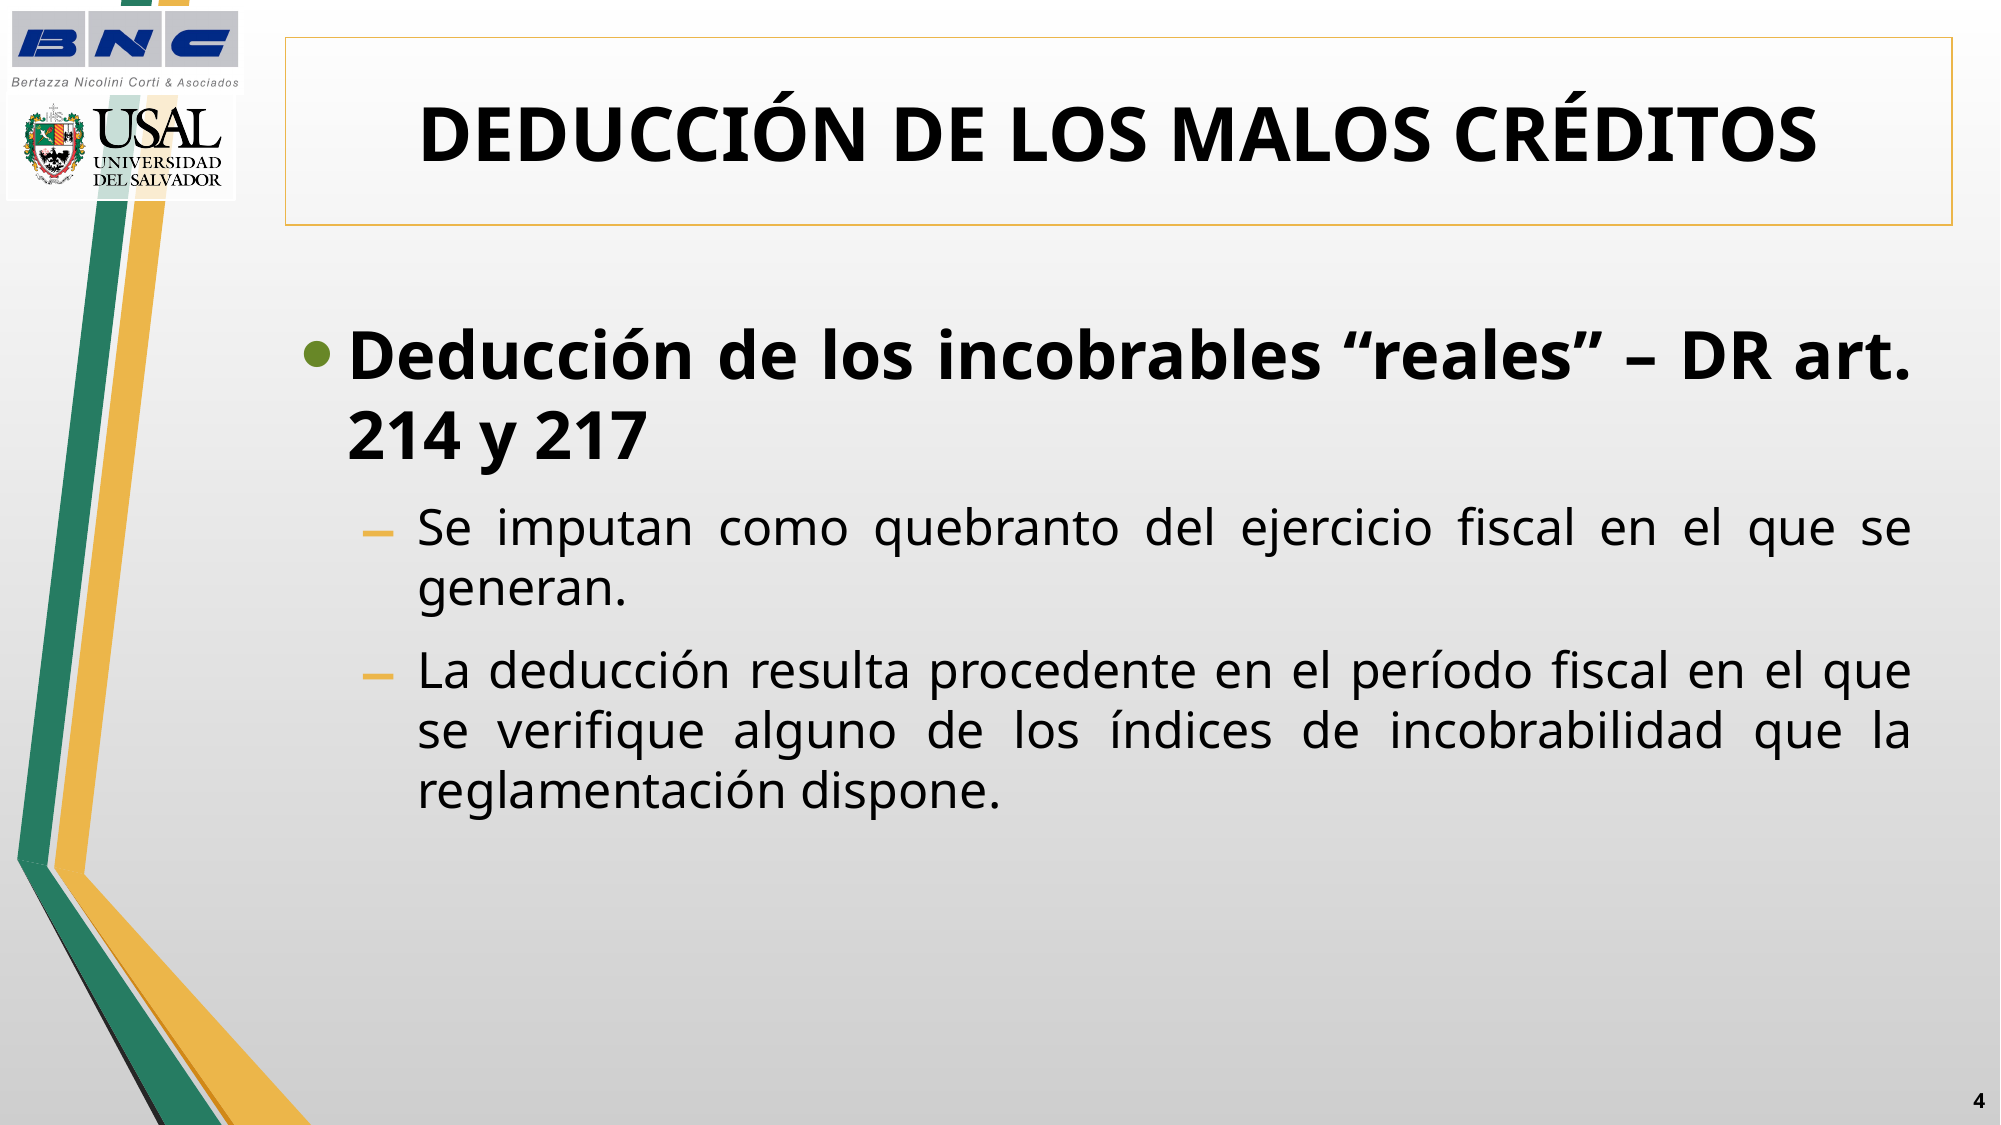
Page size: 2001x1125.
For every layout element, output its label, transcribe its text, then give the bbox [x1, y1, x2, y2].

list Deducción de los incobrables “reales” – DR art. 214 y 217 Se imputan como quebranto del ejercicio fiscal en el que se generan. La deducción resulta procedente en el período fiscal en el que se verifique alguno de los índices de incobrabilidad que la reglamentación dispone. [285, 305, 1929, 978]
picture [7, 6, 244, 95]
picture [22, 102, 222, 190]
title DEDUCCIÓN DE LOS MALOS CRÉDITOS [285, 37, 1953, 225]
slide_number 3 [1913, 1077, 2000, 1125]
